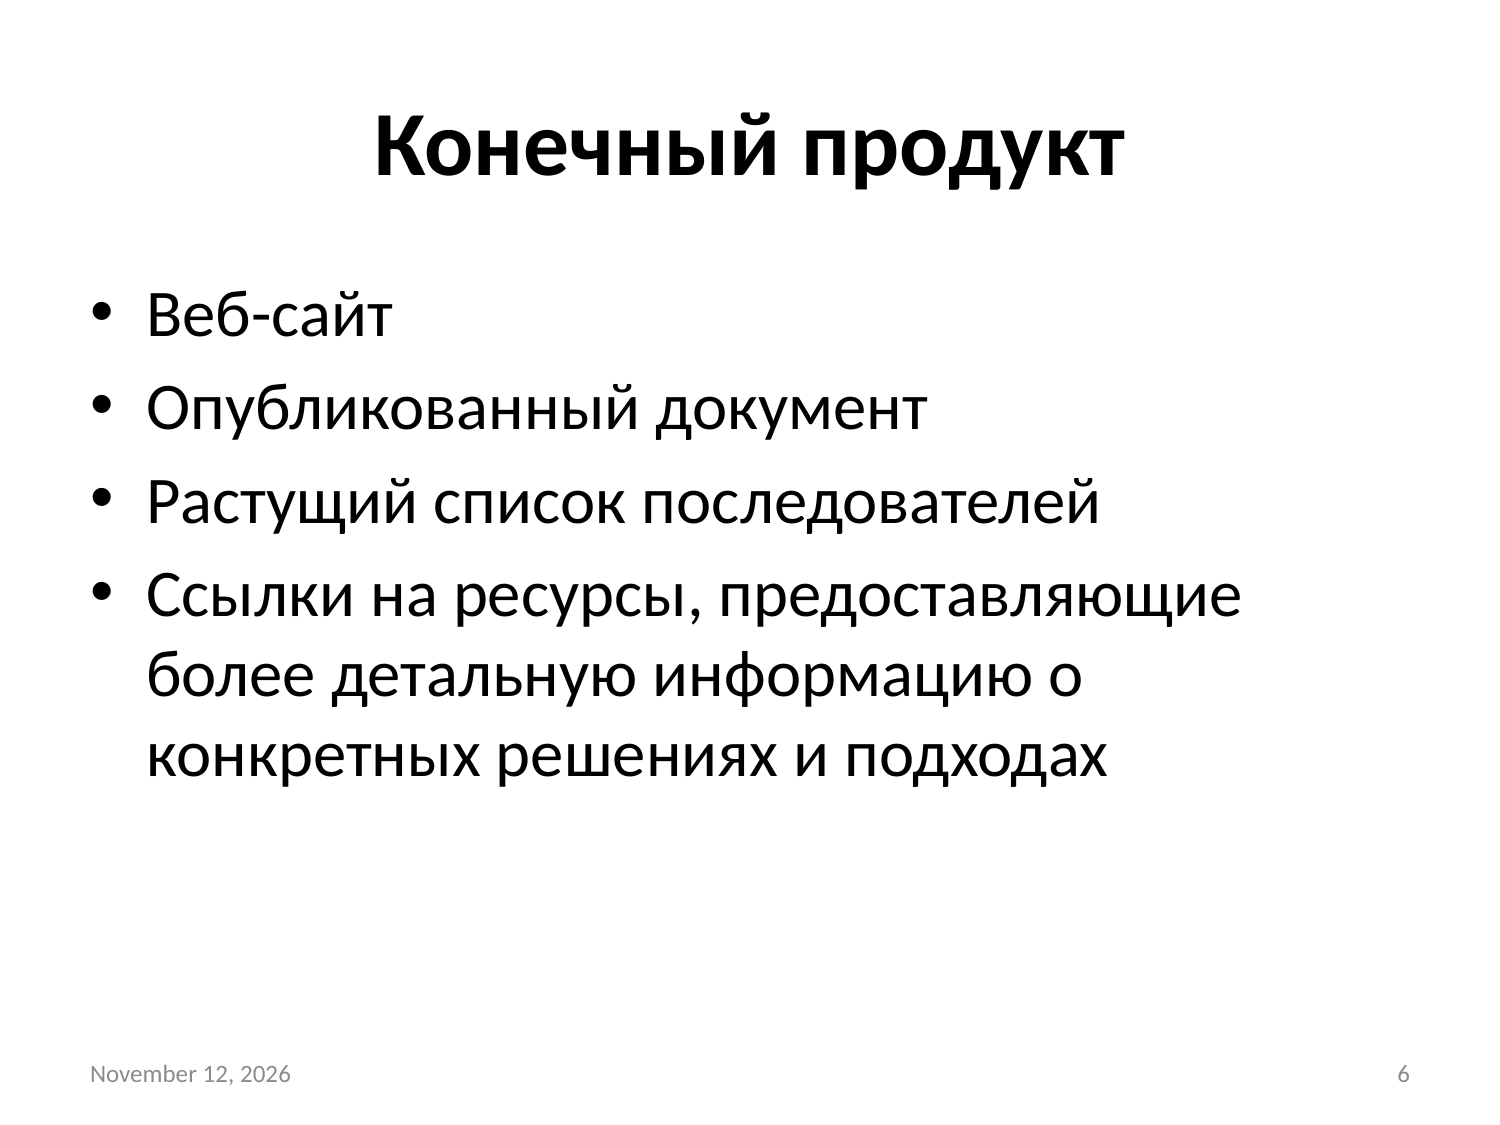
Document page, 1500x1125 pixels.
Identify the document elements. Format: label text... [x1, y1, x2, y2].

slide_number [75, 1042, 425, 1103]
title Конечный продукт [75, 45, 1425, 233]
list Веб-сайт Опубликованный документ Растущий список последователей Ссылки на ресурсы, предоставляющие более детальную информацию о конкретных решениях и подходах [75, 262, 1425, 1005]
slide_number 6 [1074, 1042, 1425, 1103]
